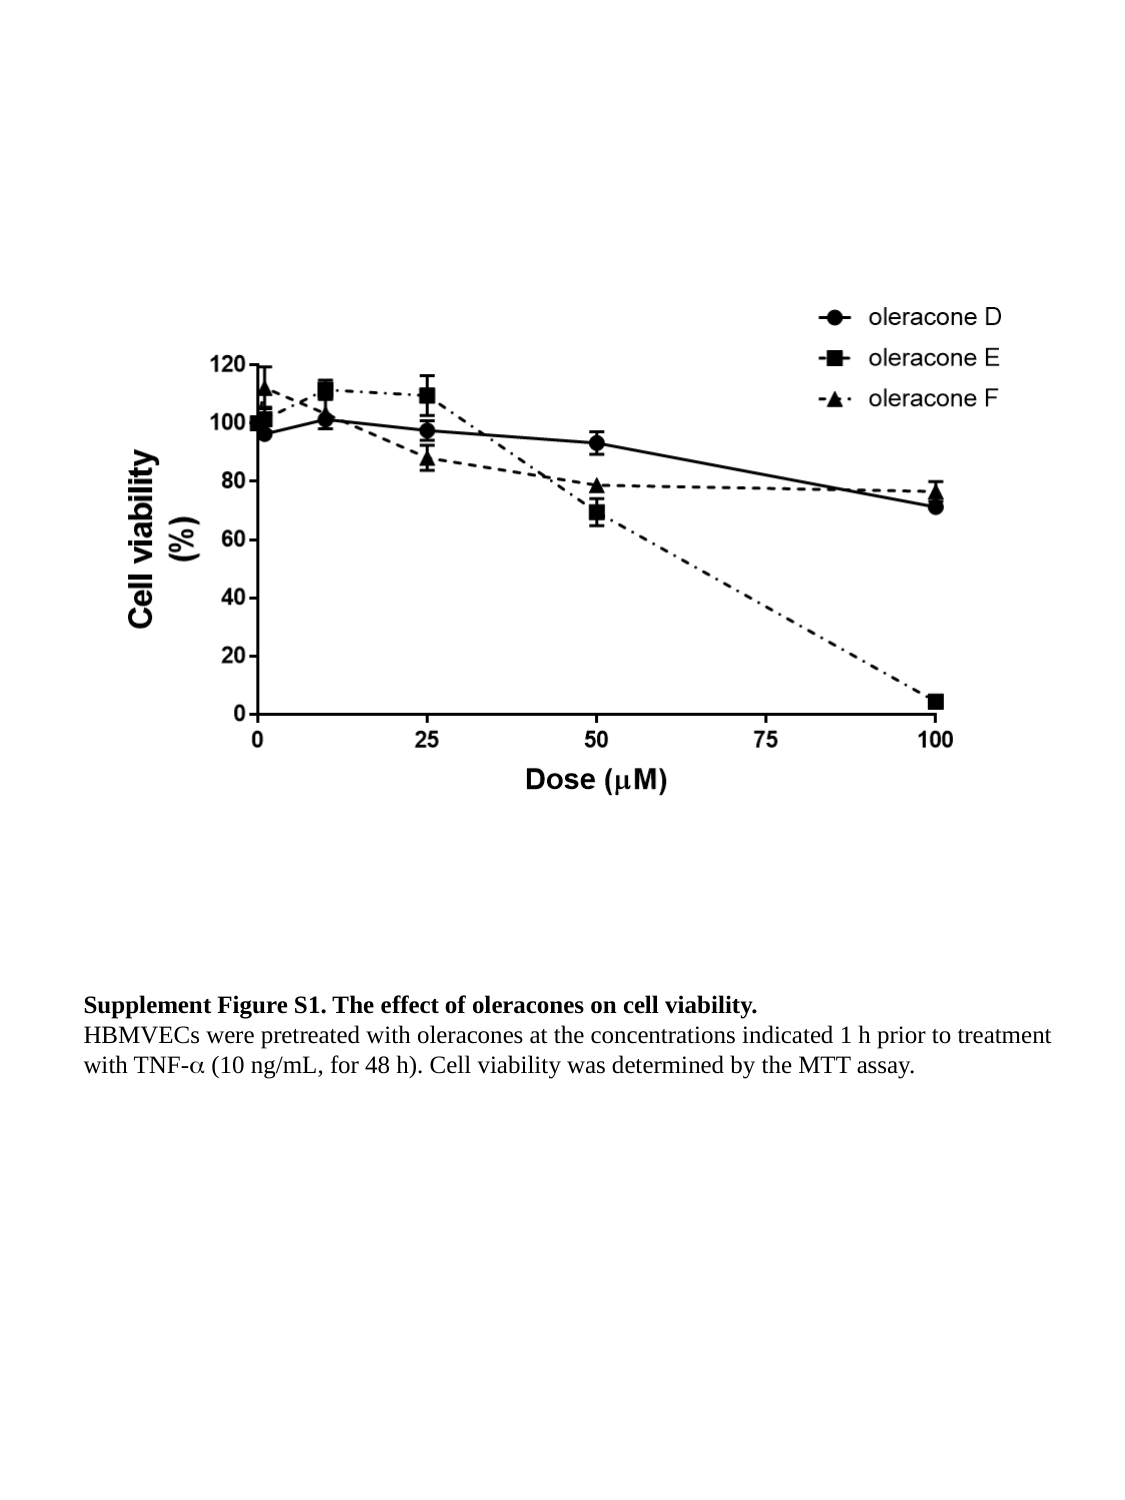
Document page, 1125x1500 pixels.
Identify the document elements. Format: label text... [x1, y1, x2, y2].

picture [100, 282, 1025, 818]
text_box Supplement Figure S1. The effect of oleracones on cell viability. HBMVECs were pretreated with oleracones at the concentrations indicated 1 h prior to treatment with TNF-a (10 ng/mL, for 48 h). Cell viability was determined by the MTT assay. [68, 980, 1093, 1086]
